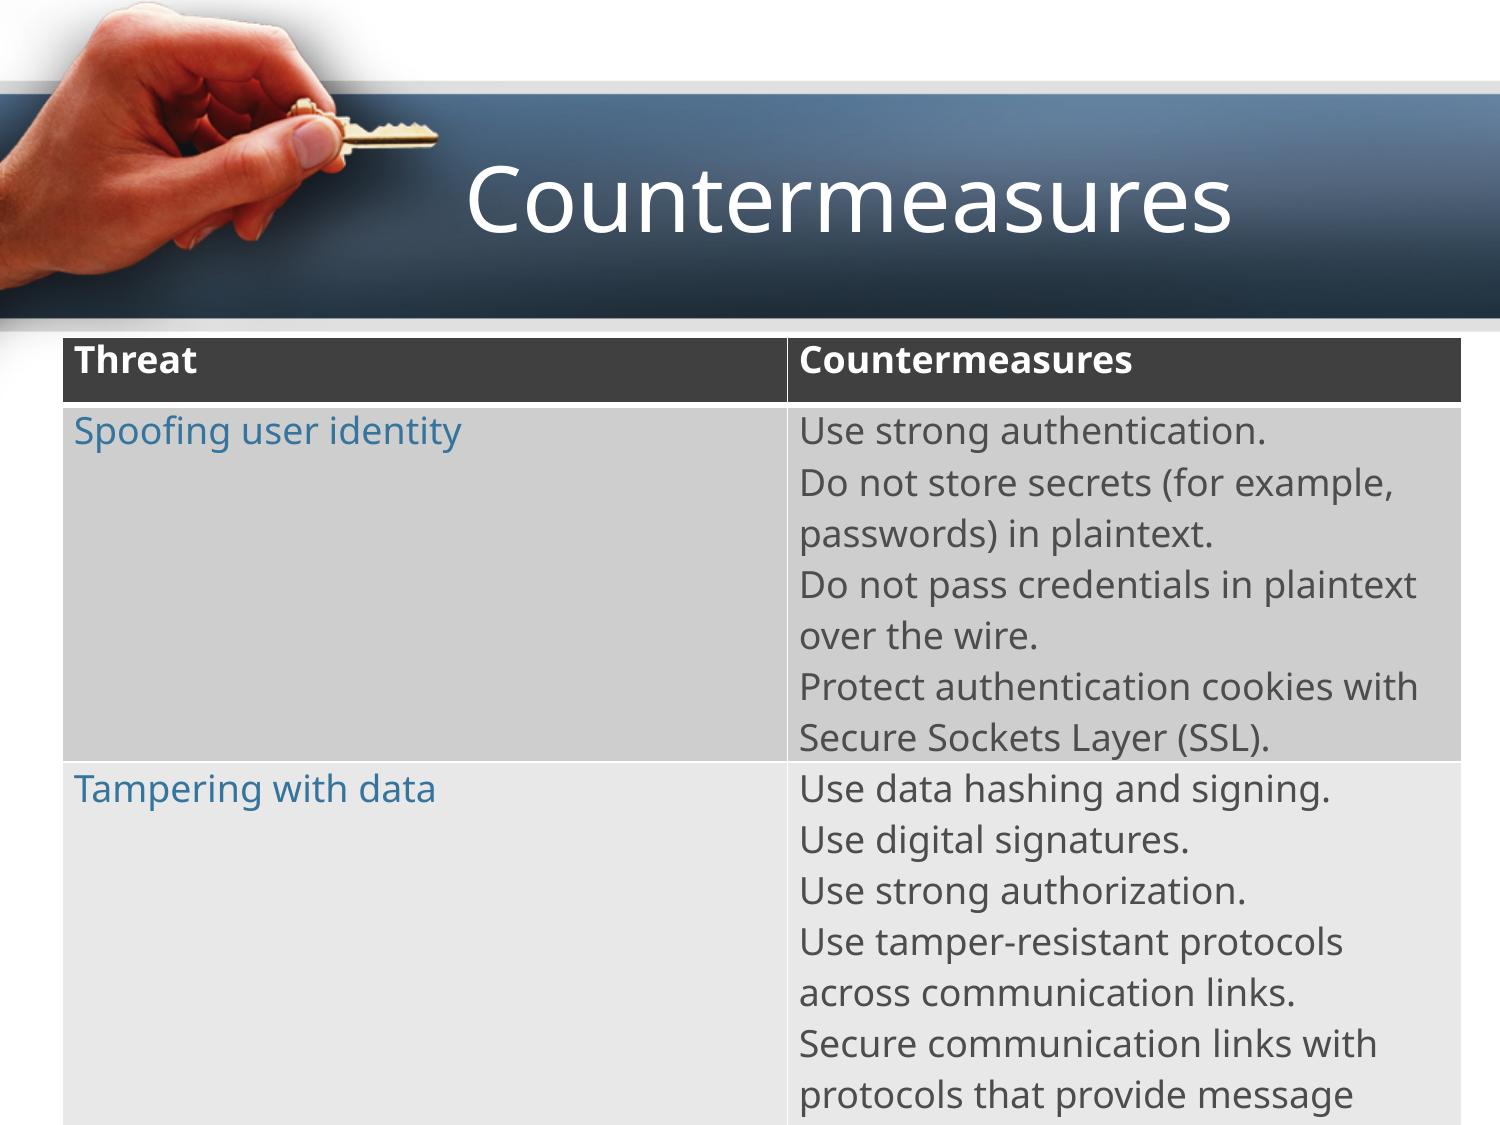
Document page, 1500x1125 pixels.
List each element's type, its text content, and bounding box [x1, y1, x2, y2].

table_header Threat [63, 338, 787, 402]
table_cell Tampering with data [63, 763, 787, 1125]
table_cell Use strong authentication. Do not store secrets (for example, passwords) in plaintext. Do not pass credentials in plaintext over the wire. Protect authentication cookies with Secure Sockets Layer (SSL). [788, 408, 1461, 761]
title Countermeasures [249, 137, 1451, 256]
table_cell Spoofing user identity [63, 408, 787, 761]
table_cell Use data hashing and signing. Use digital signatures. Use strong authorization. Use tamper-resistant protocols across communication links. Secure communication links with protocols that provide message integrity. [788, 763, 1461, 1125]
table_header Countermeasures [788, 338, 1461, 402]
picture [0, 0, 1500, 1125]
